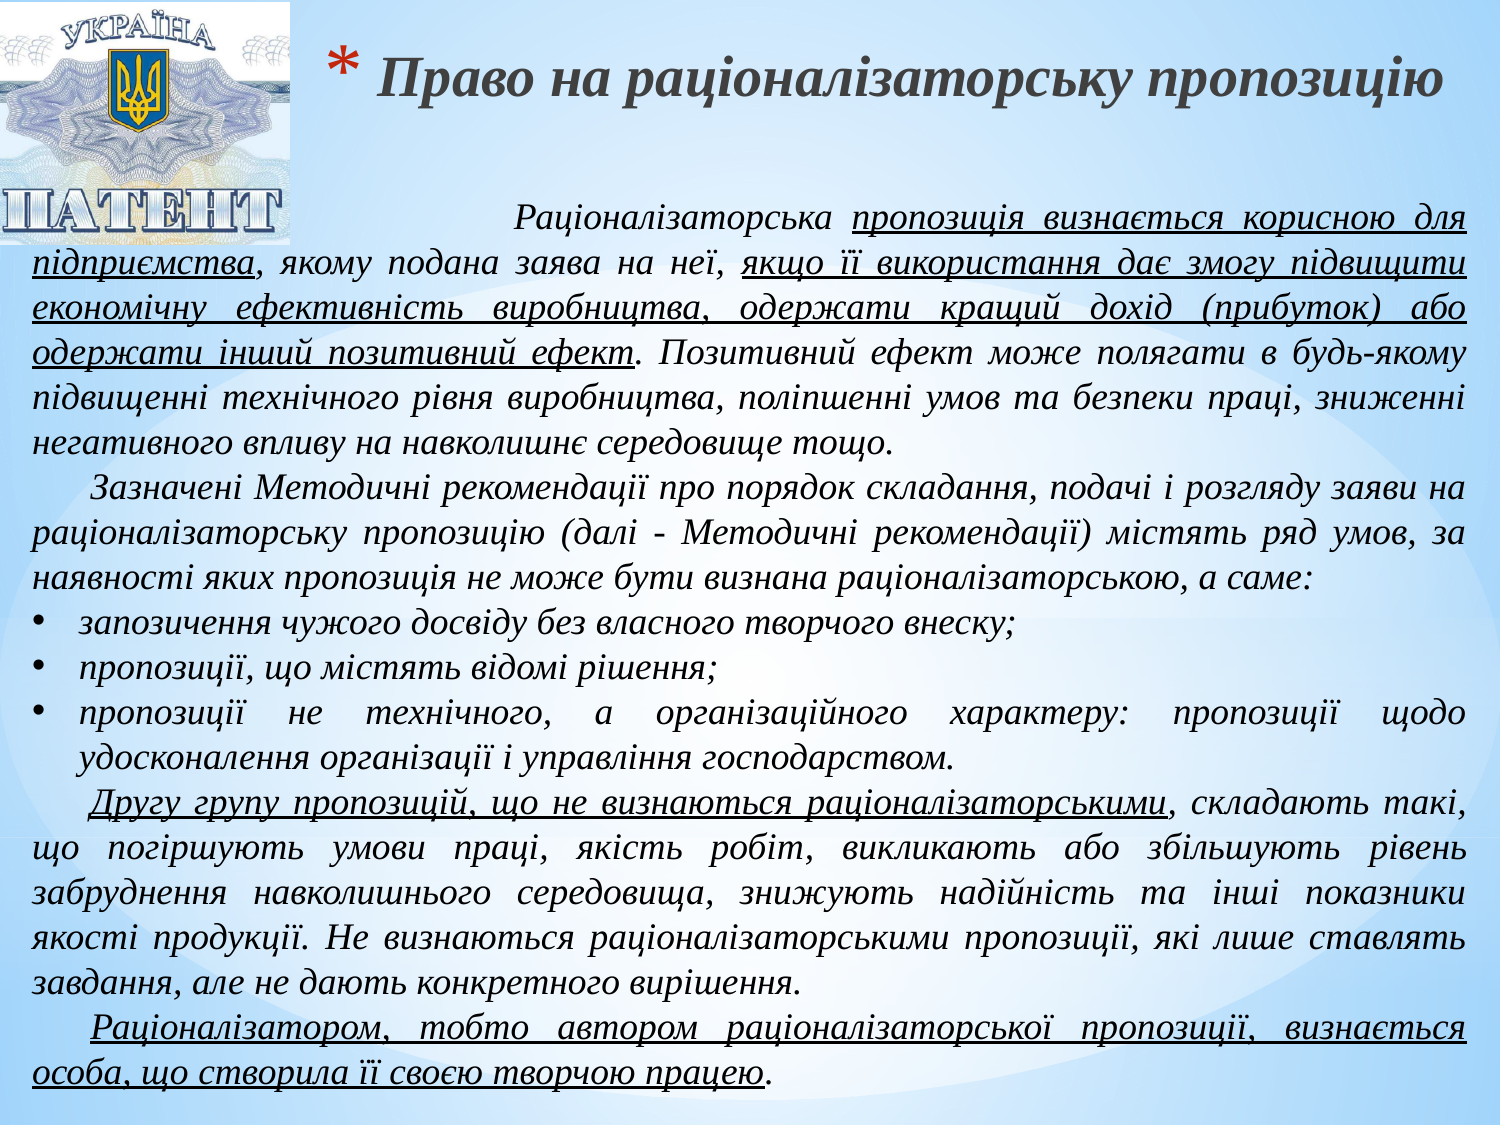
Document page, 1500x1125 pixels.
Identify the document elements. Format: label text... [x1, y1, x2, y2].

picture [0, 2, 290, 245]
text_box Раціоналізаторська пропозиція визнається корисною для підприємства, якому подана заява на неї, якщо її використання дає змогу підвищити економічну ефективність виробництва, одержати кращий дохід (прибуток) або одержати інший позитивний ефект. Позитивний ефект може полягати в будь-якому підвищенні технічного рівня виробництва, поліпшенні умов та безпеки праці, зниженні негативного впливу на навколишнє середовище тощо. Зазначені Методичні рекомендації про порядок складання, подачі і розгляду заяви на раціоналізаторську пропозицію (далі - Методичні рекомендації) містять ряд умов, за наявності яких пропозиція не може бути визнана раціоналізаторською, а саме: запозичення чужого досвіду без власного творчого внеску; пропозиції, що містять відомі рішення; пропозиції не технічного, а організаційного характеру: пропозиції щодо удосконалення організації і управління господарством. Другу групу пропозицій, що не визнаються раціоналізаторськими, складають такі, що погіршують умови праці, якість робіт, викликають або збільшують рівень забруднення навколишнього середовища, знижують надійність та інші показники якості продукції. Не визнаються раціоналізаторськими пропозиції, які лише ставлять завдання, але не дають конкретного вирішення. Раціоналізатором, тобто автором раціоналізаторської пропозиції, визнається особа, що створила її своєю творчою працею. [17, 184, 1482, 1100]
text_box Право на раціоналізаторську пропозицію [295, 30, 1482, 124]
